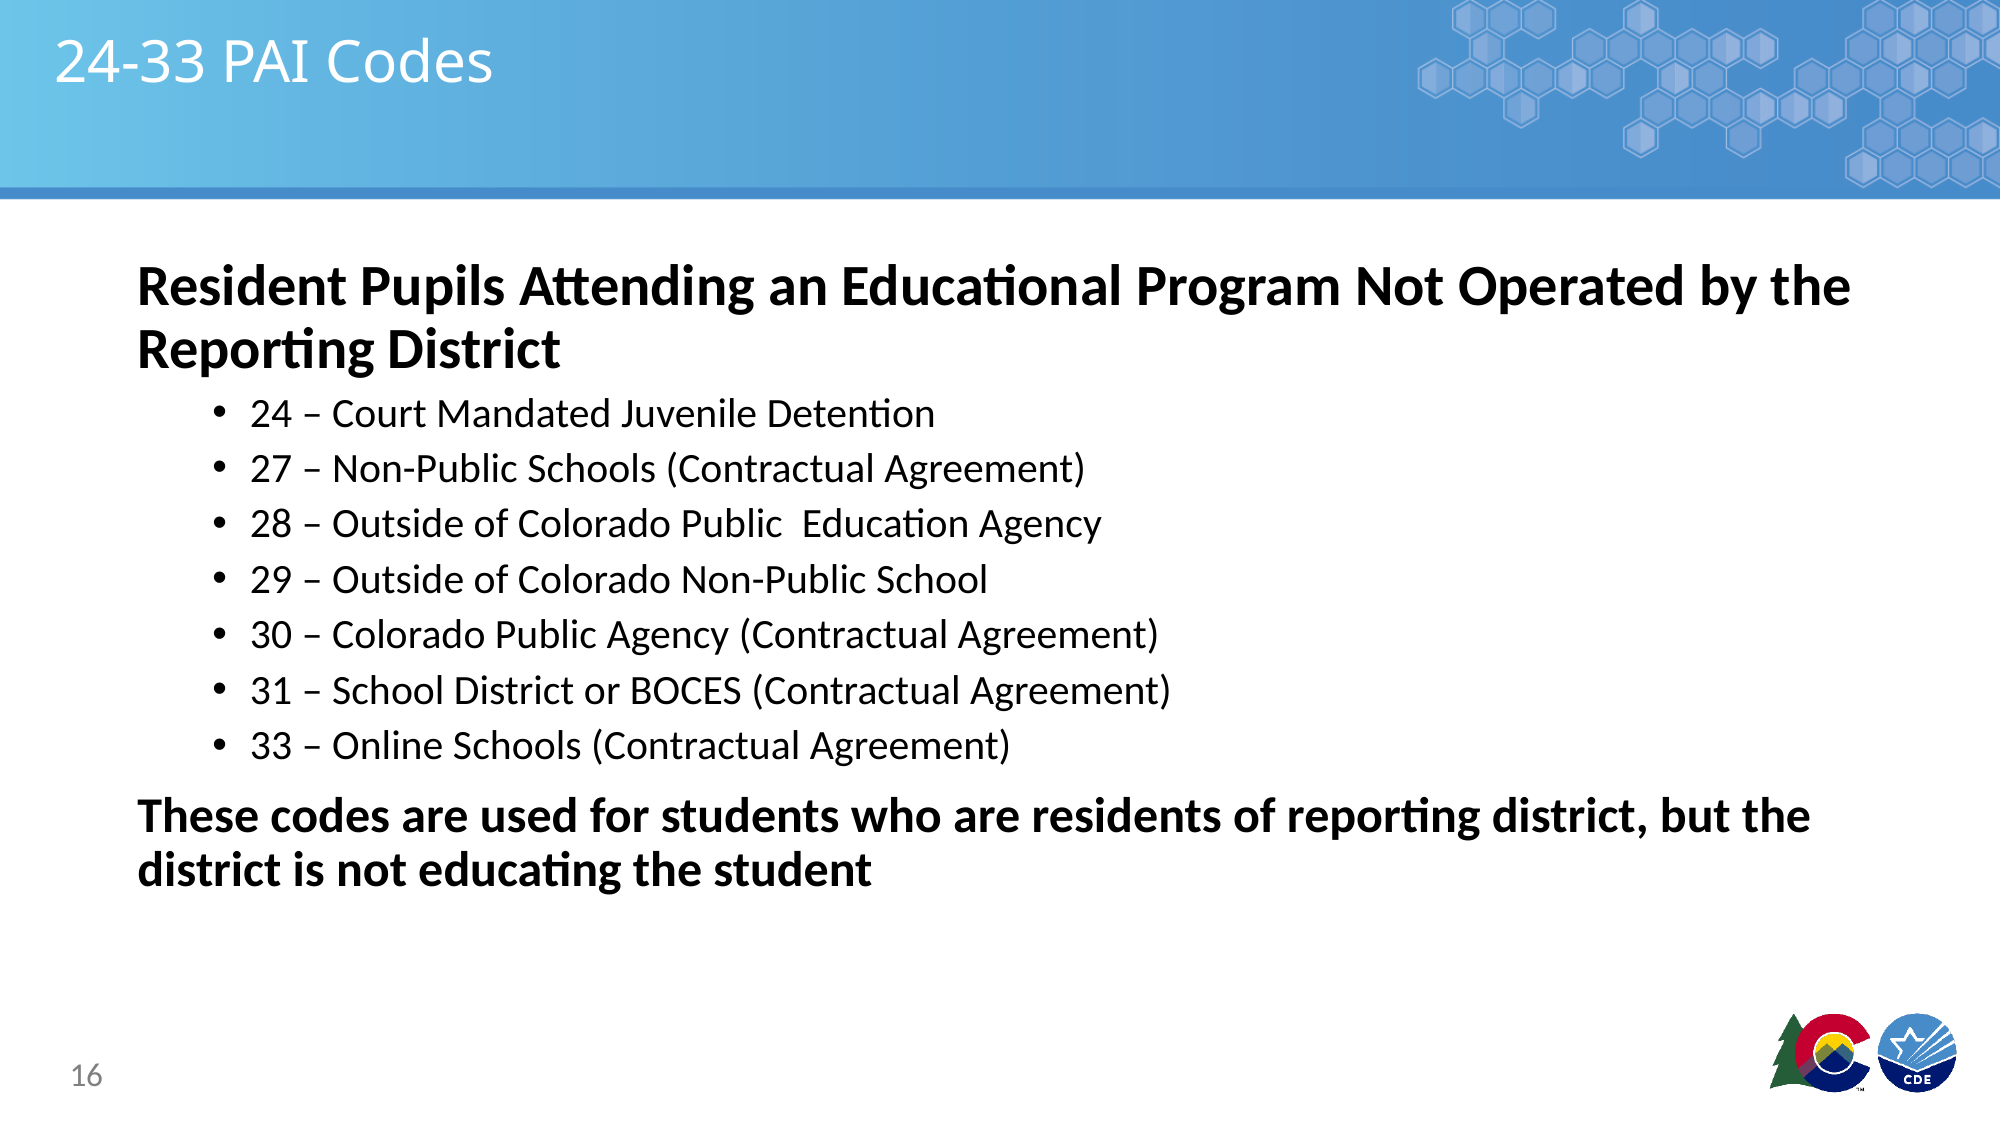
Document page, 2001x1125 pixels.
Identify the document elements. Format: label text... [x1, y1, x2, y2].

picture [0, 0, 2000, 200]
list Resident Pupils Attending an Educational Program Not Operated by the Reporting District 24 – Court Mandated Juvenile Detention 27 – Non-Public Schools (Contractual Agreement) 28 – Outside of Colorado Public Education Agency 29 – Outside of Colorado Non-Public School 30 – Colorado Public Agency (Contractual Agreement) 31 – School District or BOCES (Contractual Agreement) 33 – Online Schools (Contractual Agreement) These codes are used for students who are residents of reporting district, but the district is not educating the student [137, 254, 1863, 969]
title 24-33 PAI Codes [54, 31, 1384, 156]
picture [1768, 1012, 1957, 1093]
slide_number 16 [54, 1042, 505, 1103]
